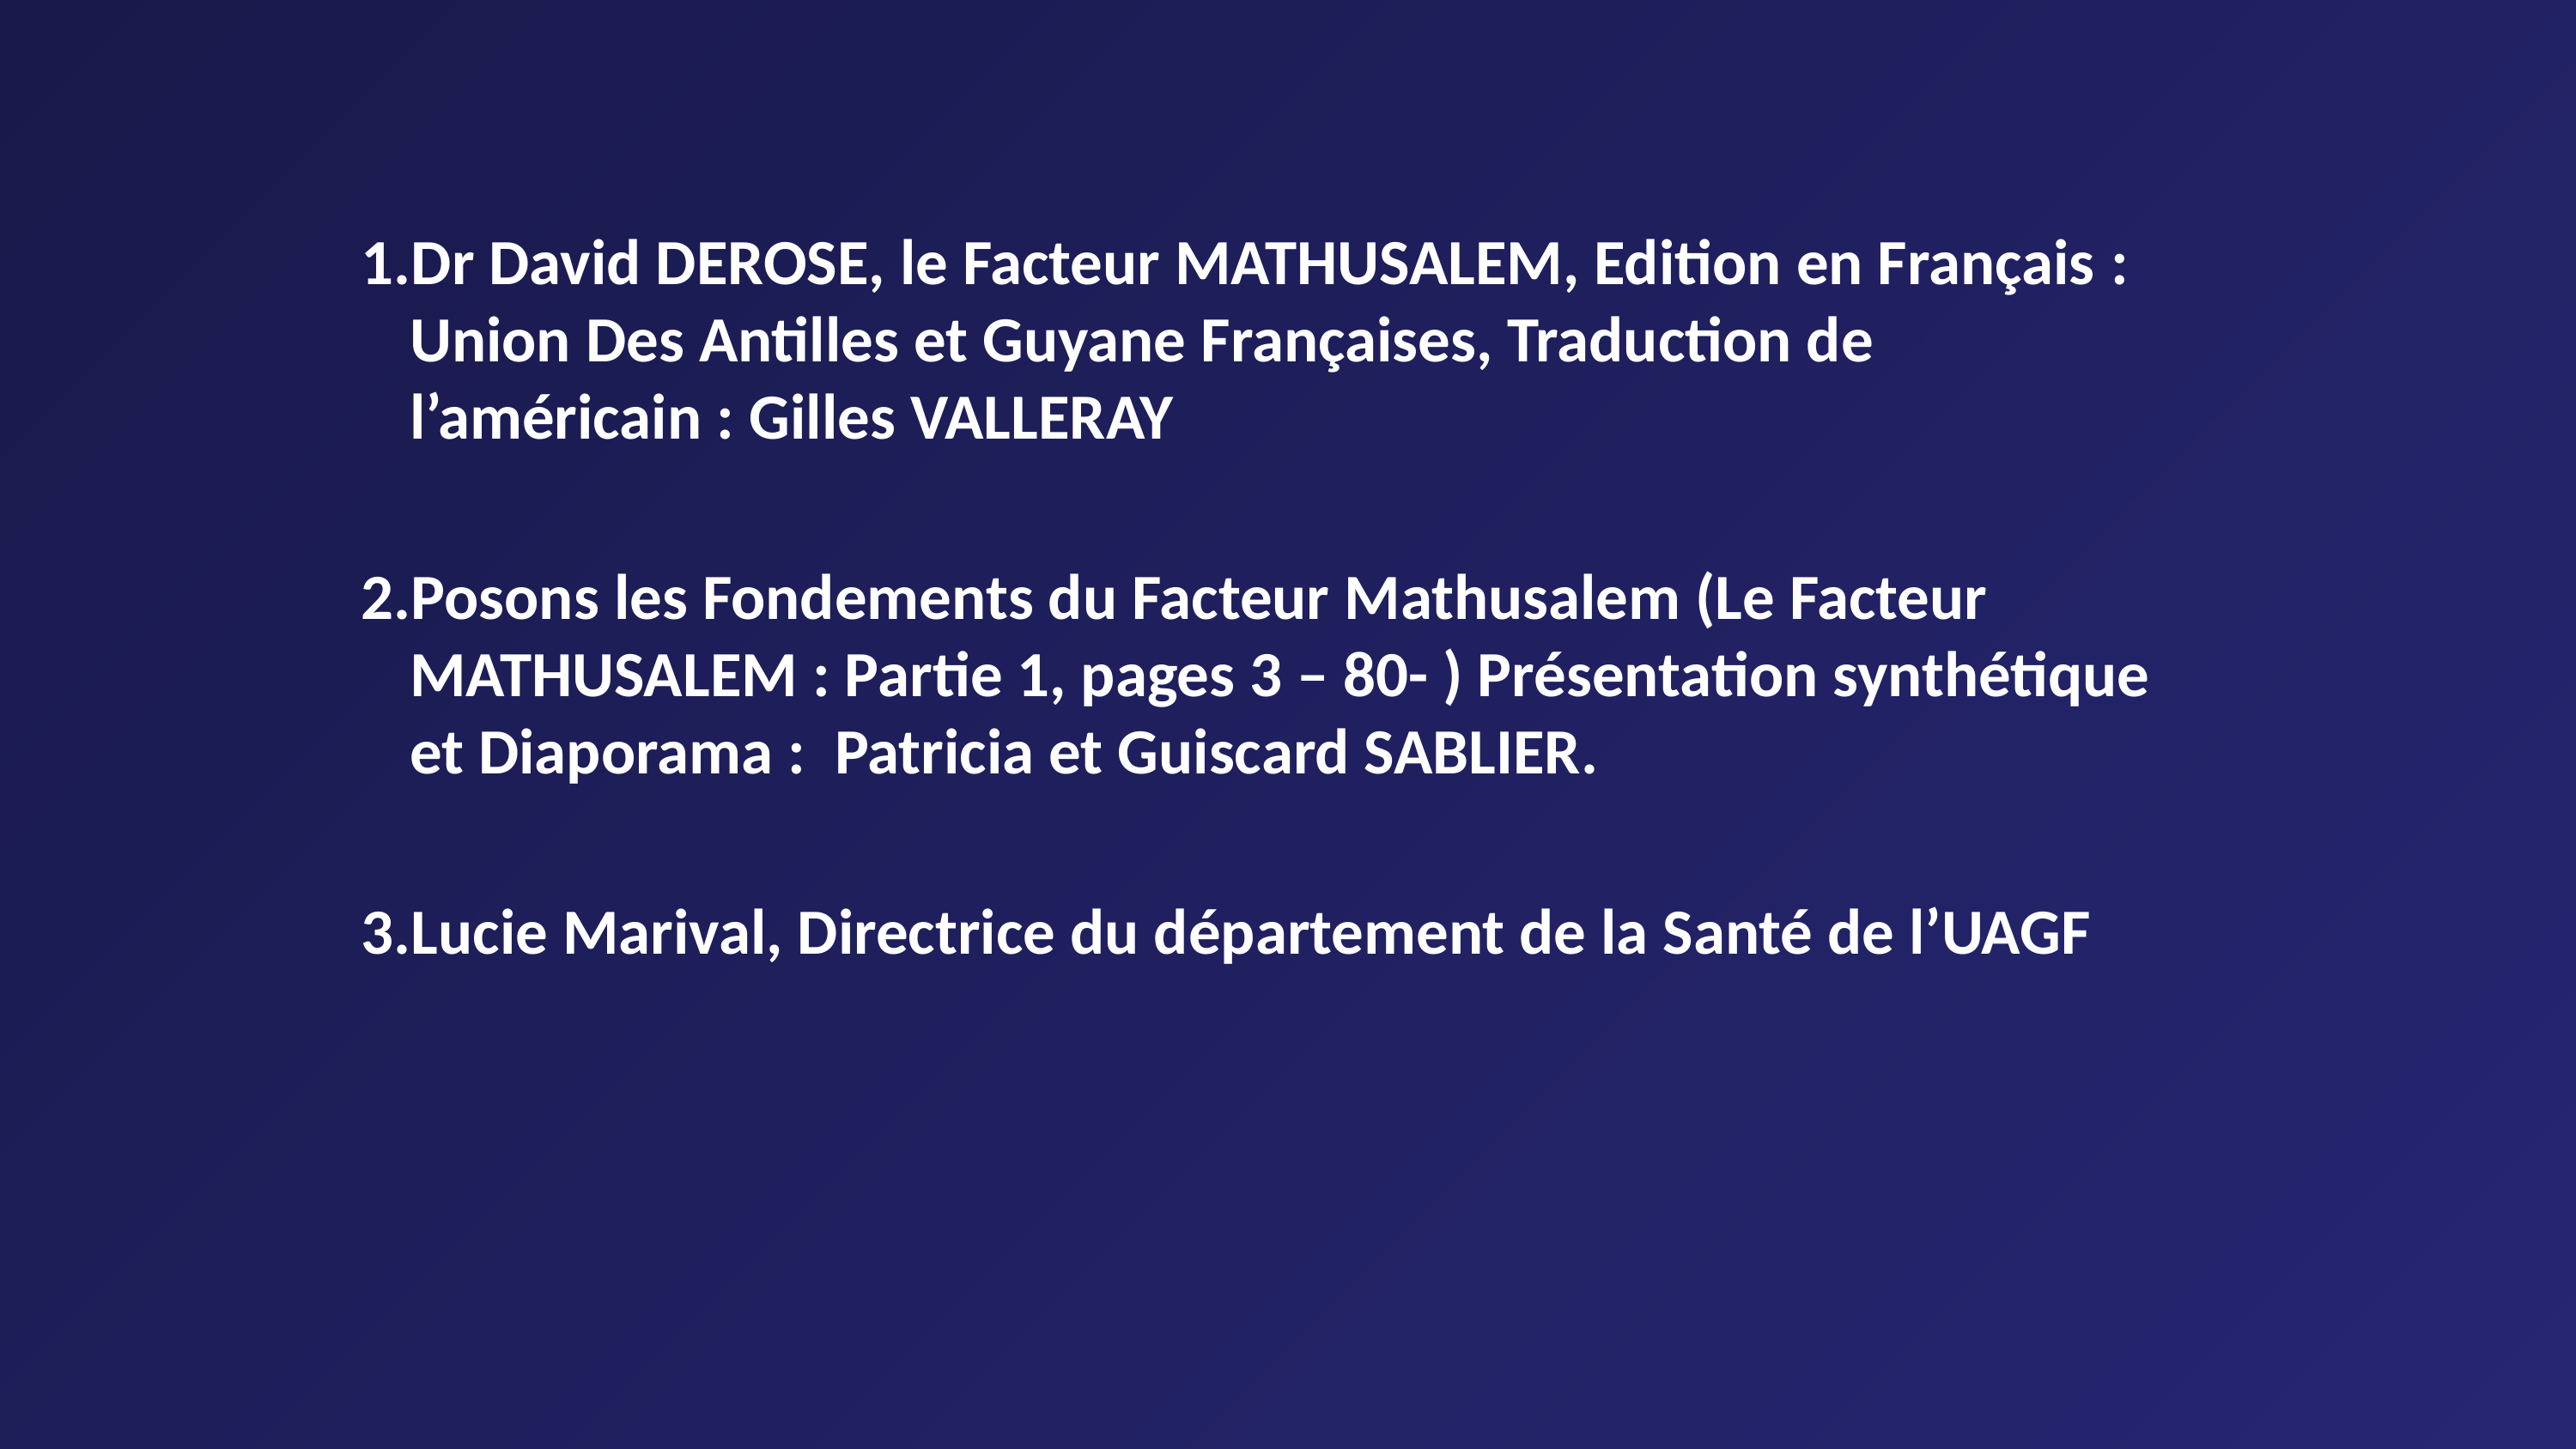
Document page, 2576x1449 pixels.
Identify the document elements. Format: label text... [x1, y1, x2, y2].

list Dr David DEROSE, le Facteur MATHUSALEM, Edition en Français : Union Des Antilles et Guyane Françaises, Traduction de l’américain : Gilles VALLERAY Posons les Fondements du Facteur Mathusalem (Le Facteur MATHUSALEM : Partie 1, pages 3 – 80- ) Présentation synthétique et Diaporama : Patricia et Guiscard SABLIER. 3.Lucie Marival, Directrice du département de la Santé de l’UAGF [339, 209, 2237, 1261]
